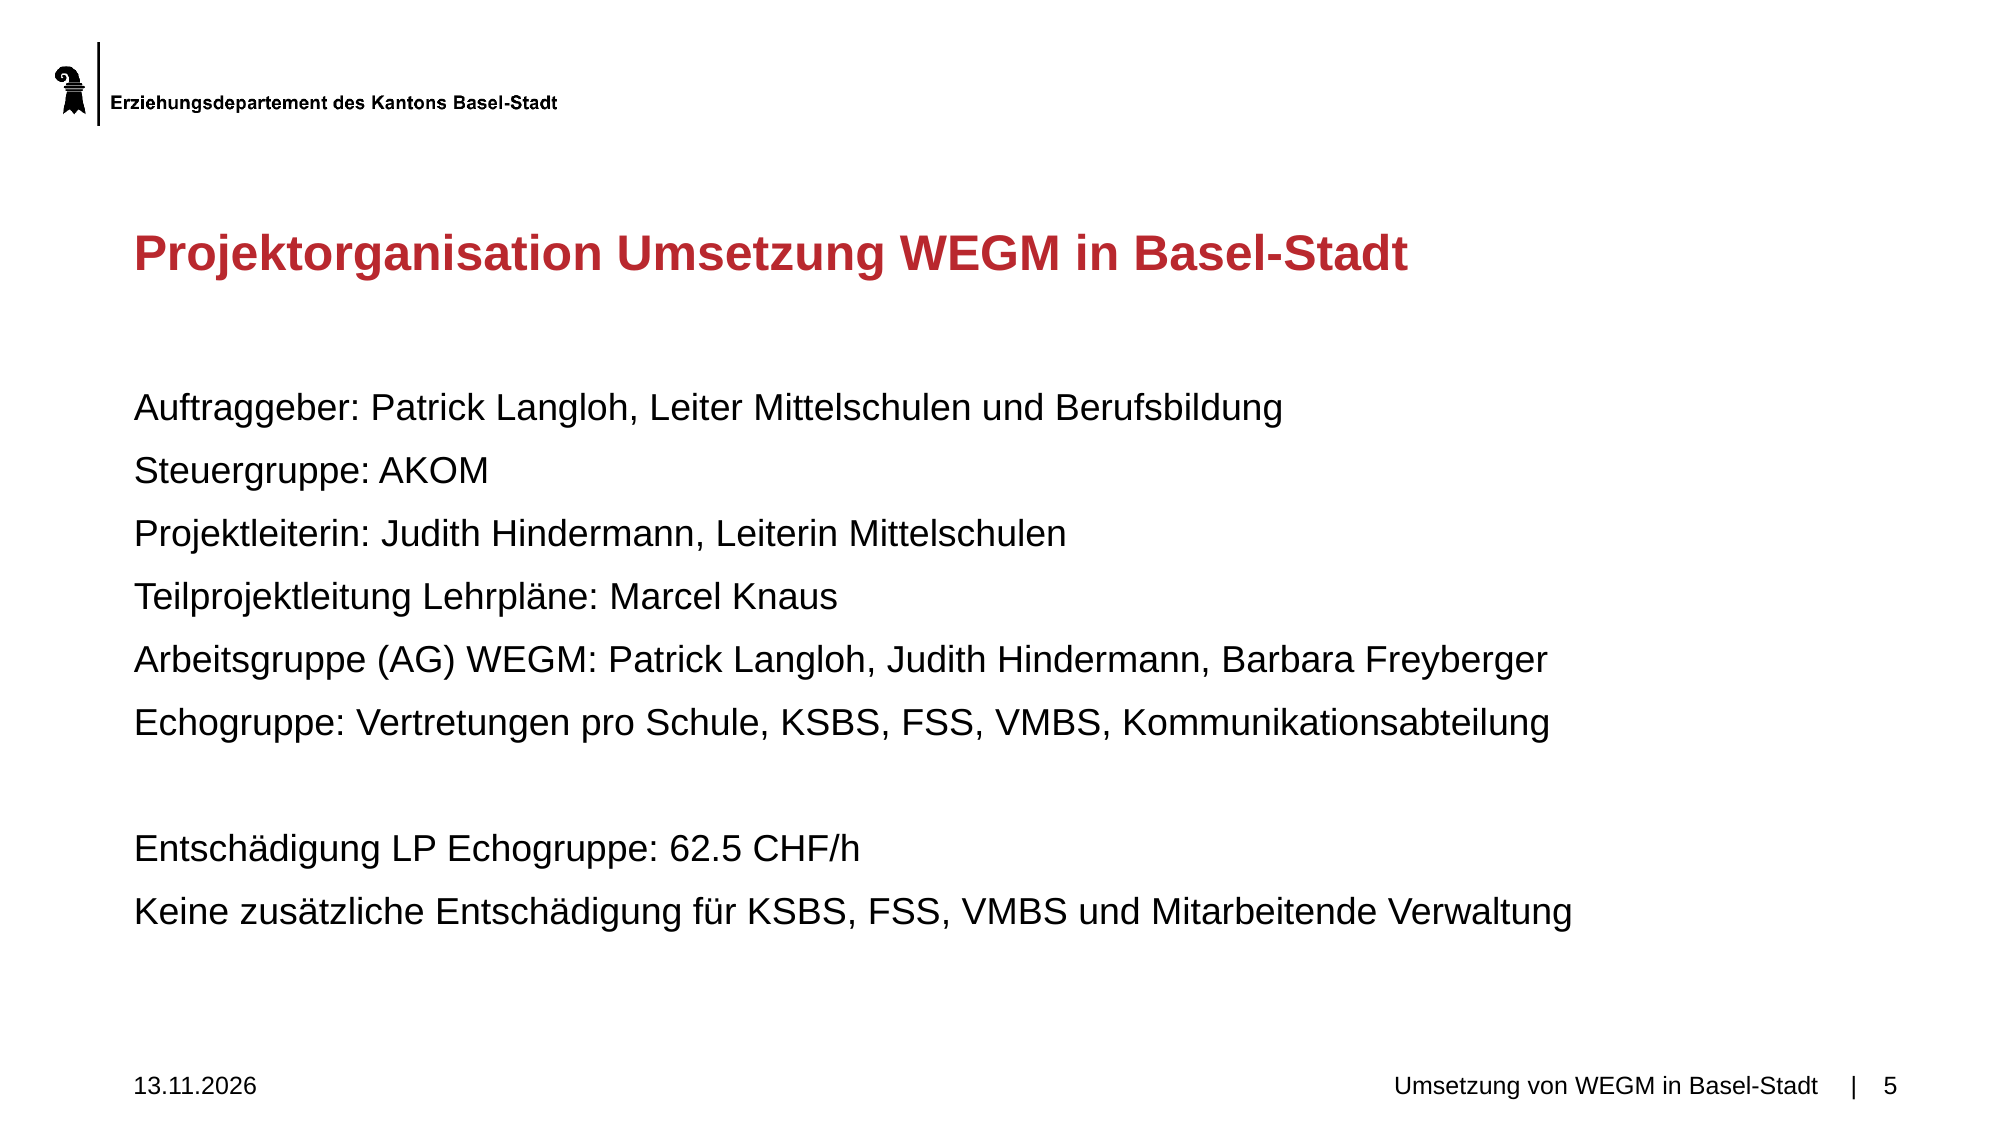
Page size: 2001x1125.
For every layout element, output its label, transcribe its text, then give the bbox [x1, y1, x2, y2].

list Auftraggeber: Patrick Langloh, Leiter Mittelschulen und Berufsbildung Steuergruppe: AKOM Projektleiterin: Judith Hindermann, Leiterin Mittelschulen Teilprojektleitung Lehrpläne: Marcel Knaus Arbeitsgruppe (AG) WEGM: Patrick Langloh, Judith Hindermann, Barbara Freyberger Echogruppe: Vertretungen pro Schule, KSBS, FSS, VMBS, Kommunikationsabteilung Entschädigung LP Echogruppe: 62.5 CHF/h Keine zusätzliche Entschädigung für KSBS, FSS, VMBS und Mitarbeitende Verwaltung [133, 320, 1914, 1018]
picture [54, 42, 557, 126]
title Projektorganisation Umsetzung WEGM in Basel-Stadt [133, 219, 1914, 281]
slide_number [133, 1064, 567, 1125]
slide_number | 5 [1850, 1064, 2000, 1125]
footer Umsetzung von WEGM in Basel-Stadt [598, 1064, 1820, 1125]
